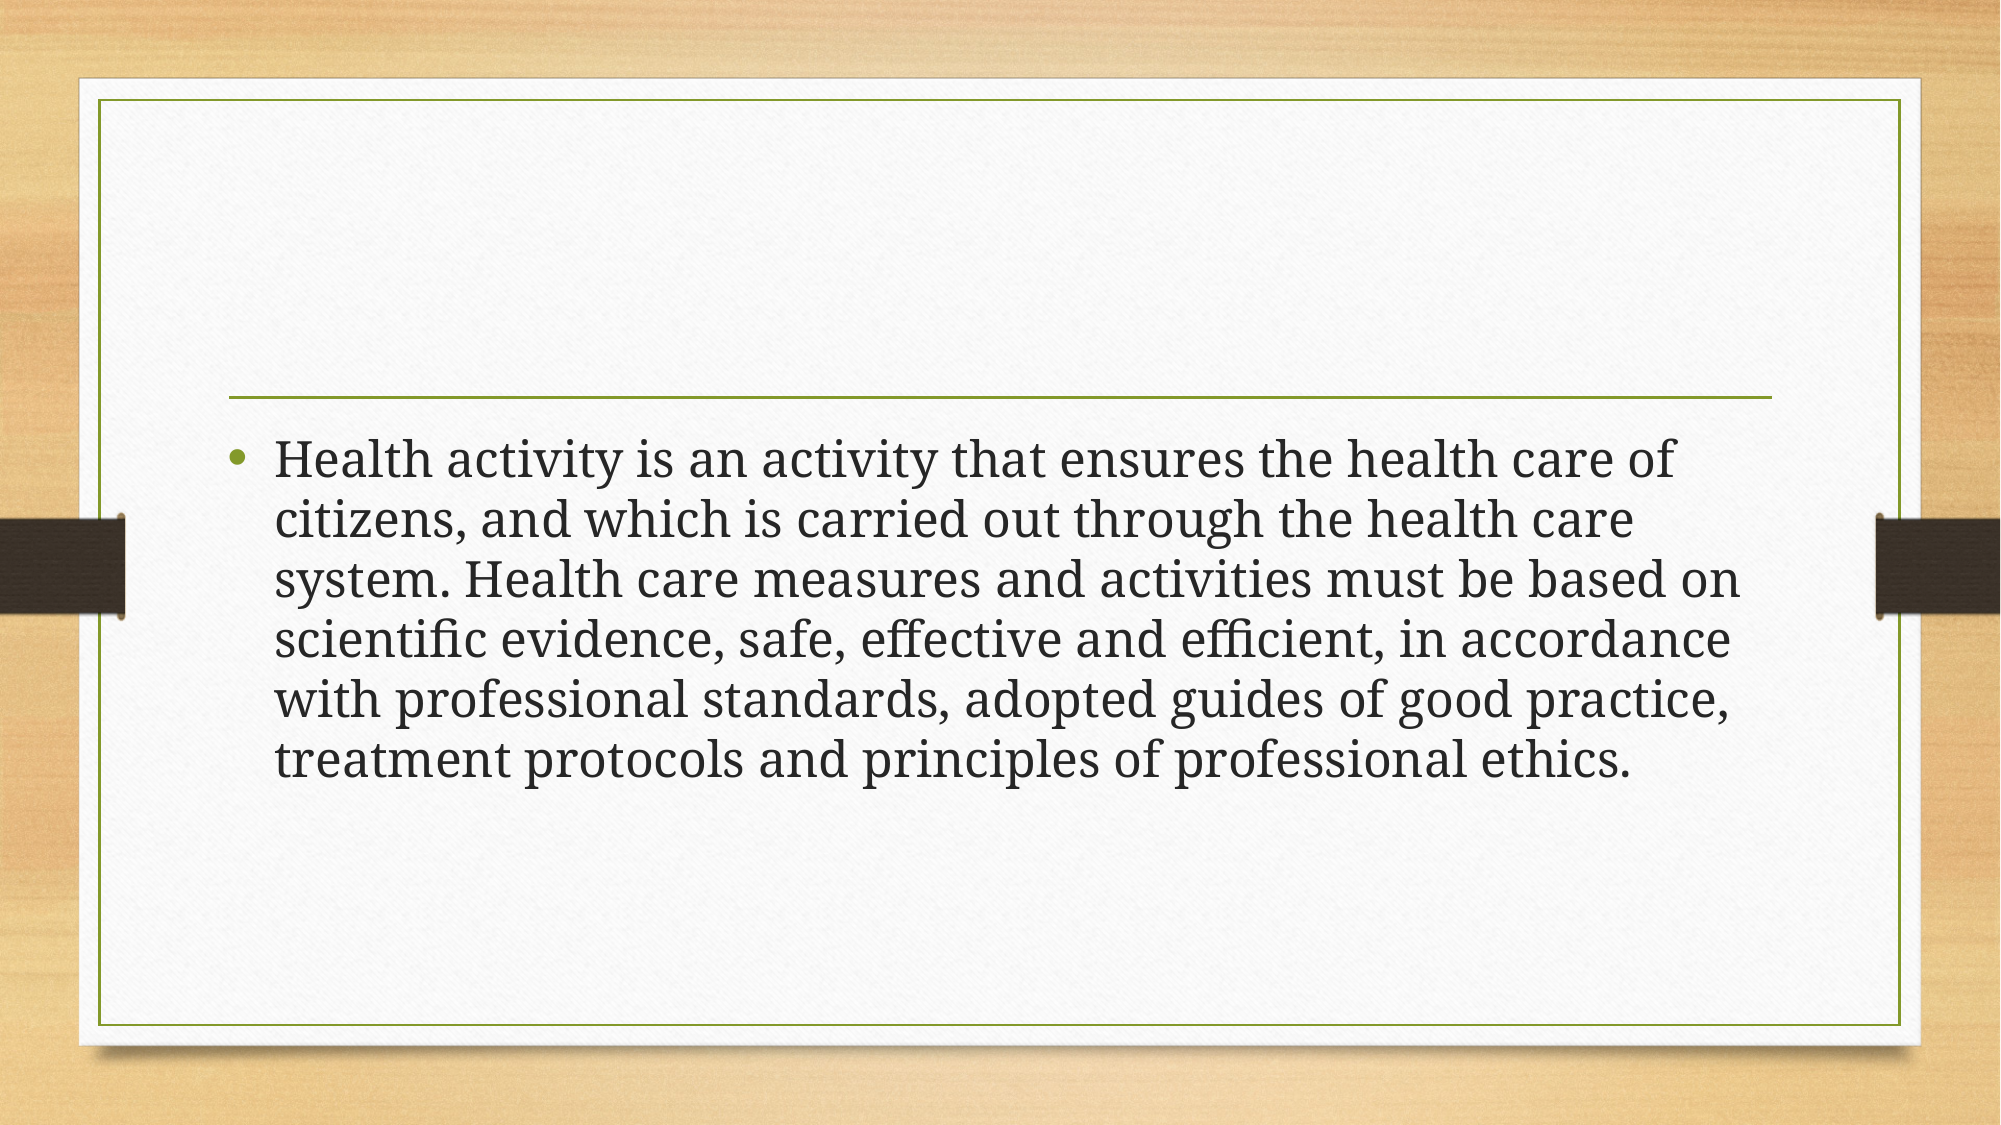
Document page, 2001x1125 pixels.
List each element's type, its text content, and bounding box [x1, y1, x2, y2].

picture [0, 0, 2001, 1125]
list Health activity is an activity that ensures the health care of citizens, and which is carried out through the health care system. Health care measures and activities must be based on scientific evidence, safe, effective and efficient, in accordance with professional standards, adopted guides of good practice, treatment protocols and principles of professional ethics. [212, 419, 1788, 964]
